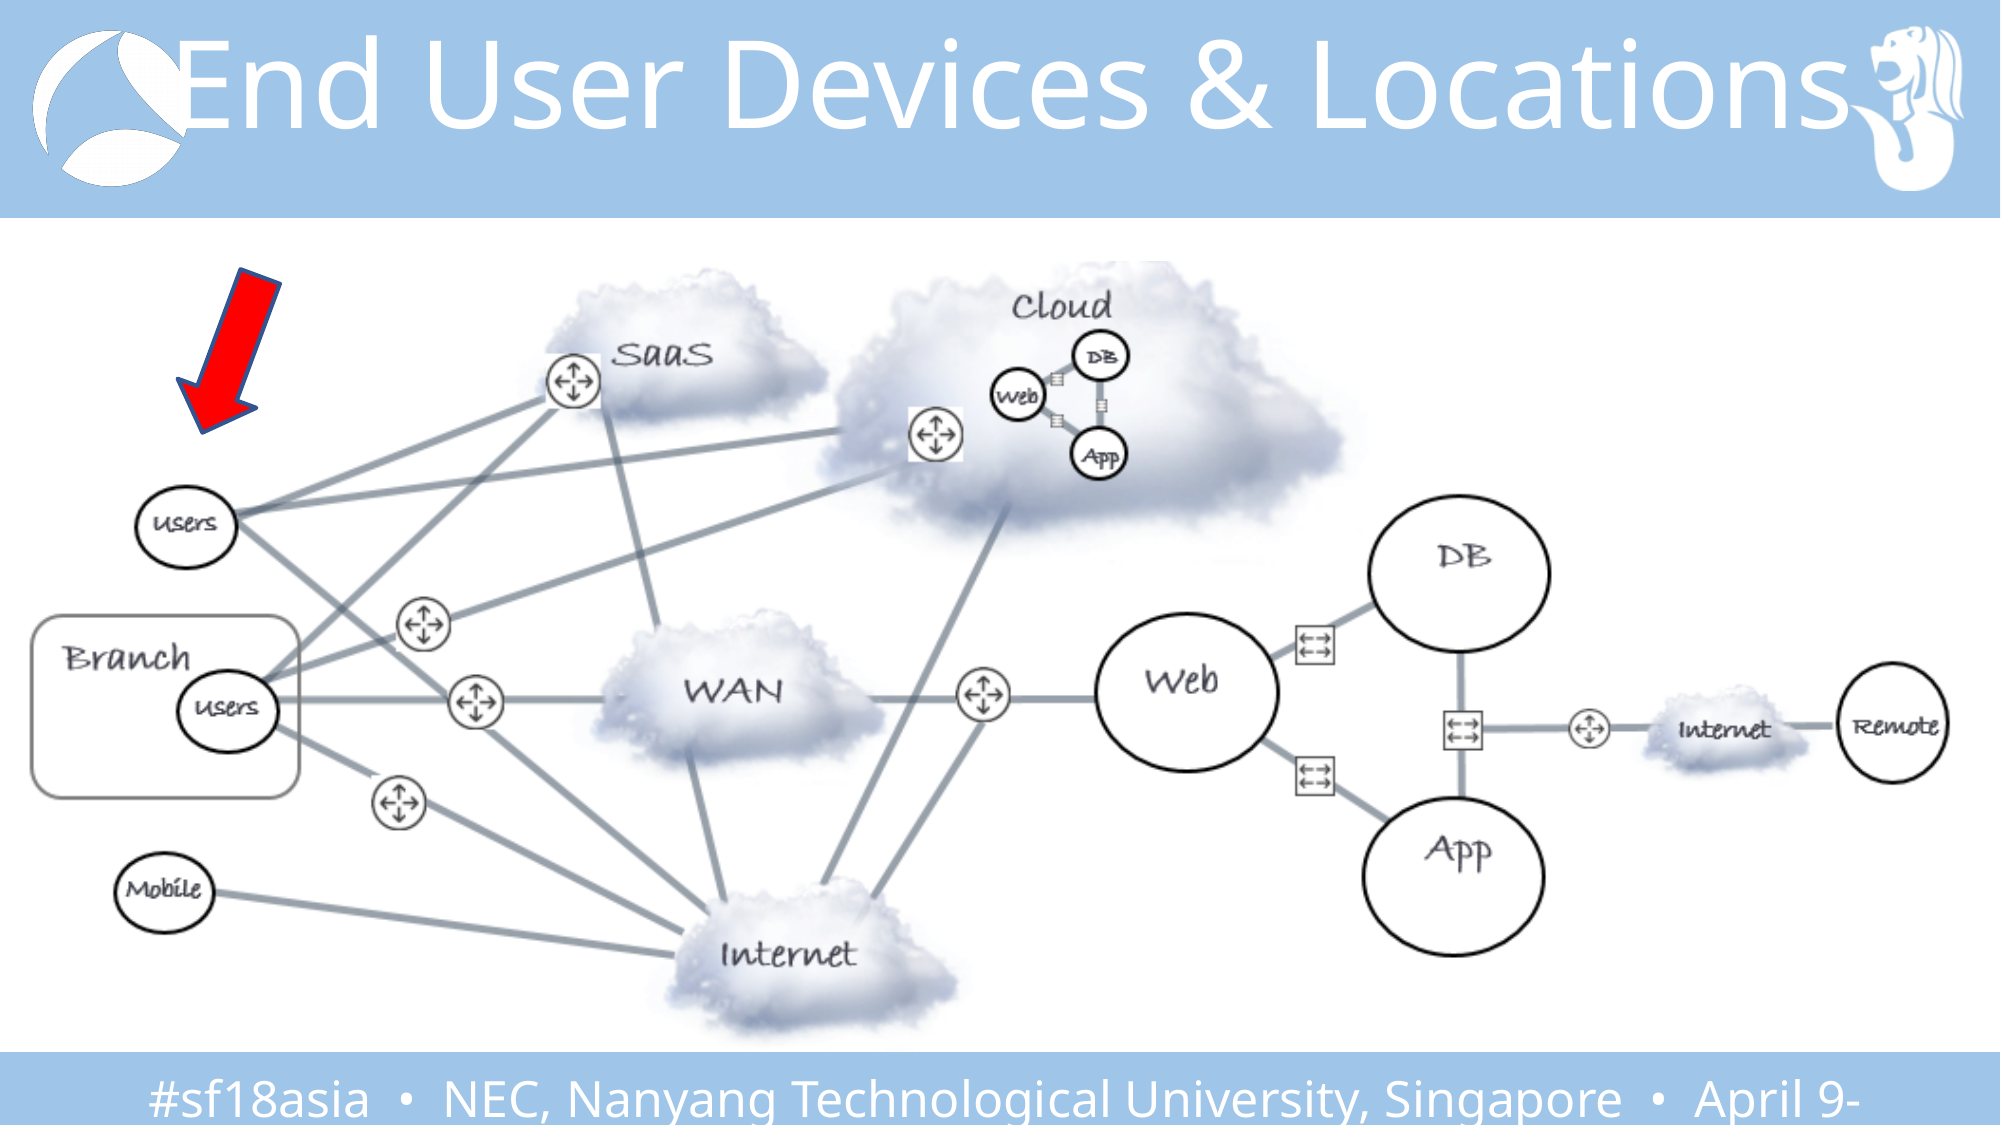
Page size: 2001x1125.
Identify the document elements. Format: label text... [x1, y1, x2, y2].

picture [32, 155, 190, 187]
picture [1849, 155, 1964, 191]
picture [17, 261, 1972, 1051]
title End User Devices & Locations [31, 24, 1994, 155]
